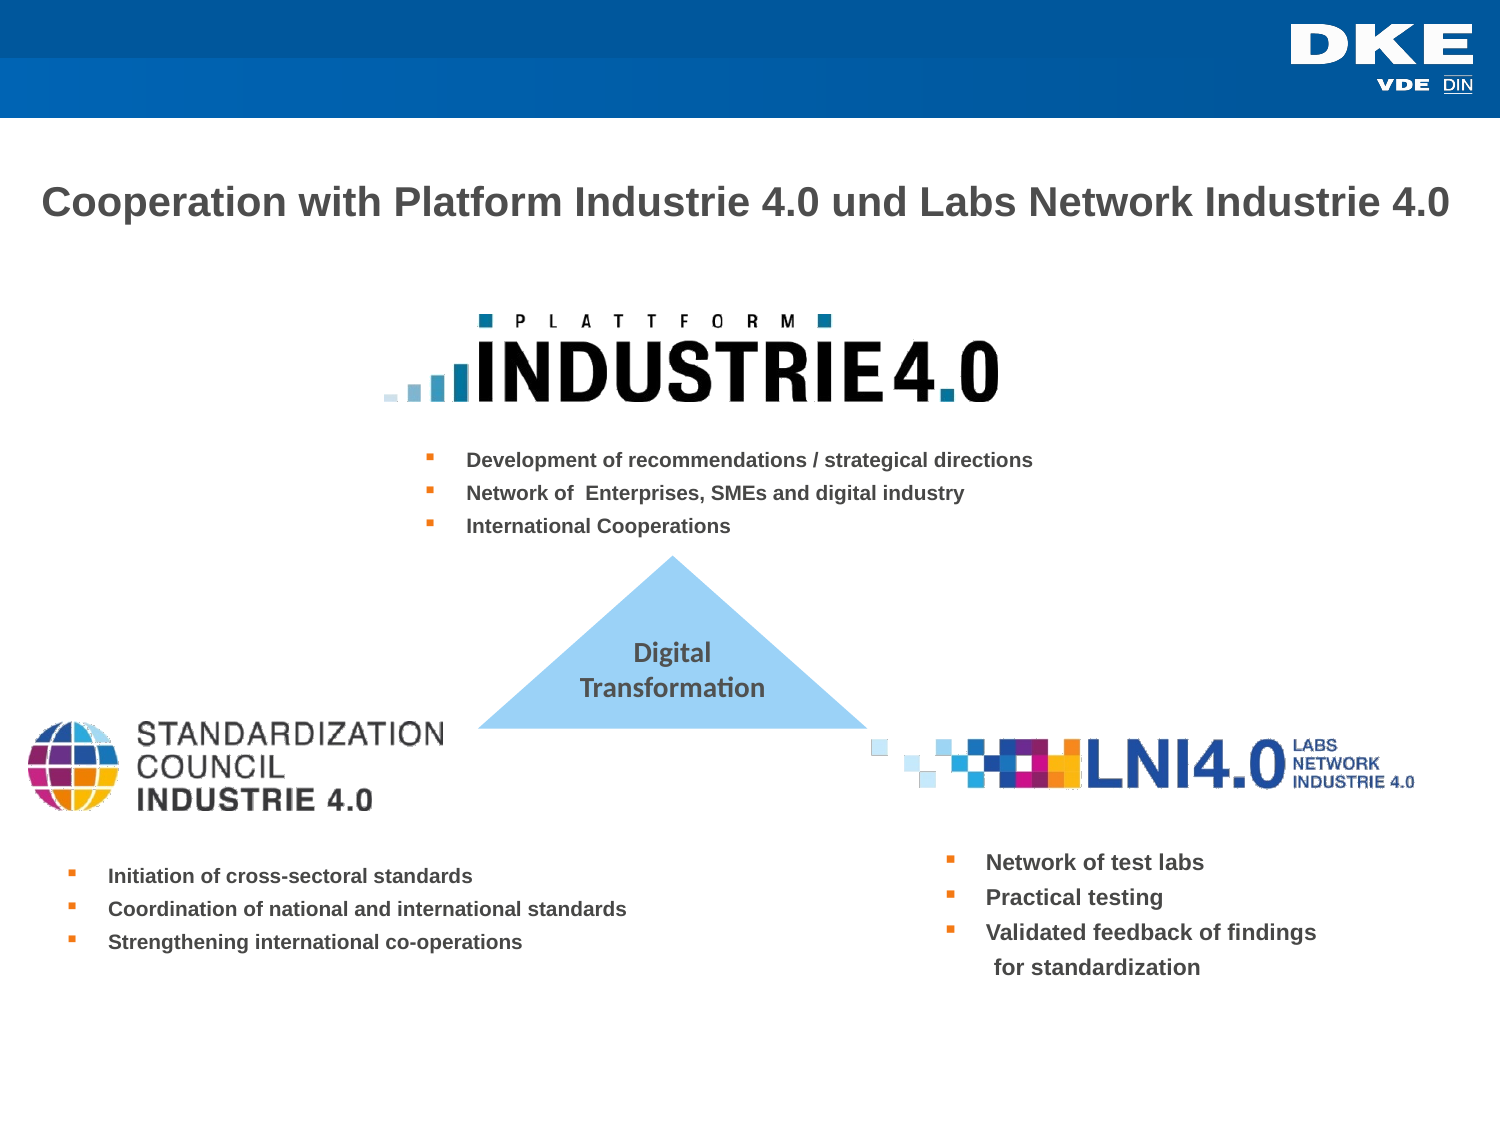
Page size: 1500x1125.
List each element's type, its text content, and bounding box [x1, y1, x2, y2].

picture [28, 721, 443, 811]
text_box Initiation of cross-sectoral standards Coordination of national and international standards Strengthening international co-operations [28, 860, 851, 960]
text_box Network of test labs Practical testing Validated feedback of findings for standardization [906, 845, 1500, 1035]
picture [1291, 24, 1473, 94]
text_box Development of recommendations / strategical directions Network of Enterprises, SMEs and digital industry International Cooperations [387, 443, 1348, 544]
picture [383, 313, 998, 402]
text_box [477, 555, 868, 753]
title Cooperation with Platform Industrie 4.0 und Labs Network Industrie 4.0 [40, 151, 1460, 249]
picture [850, 728, 1435, 799]
